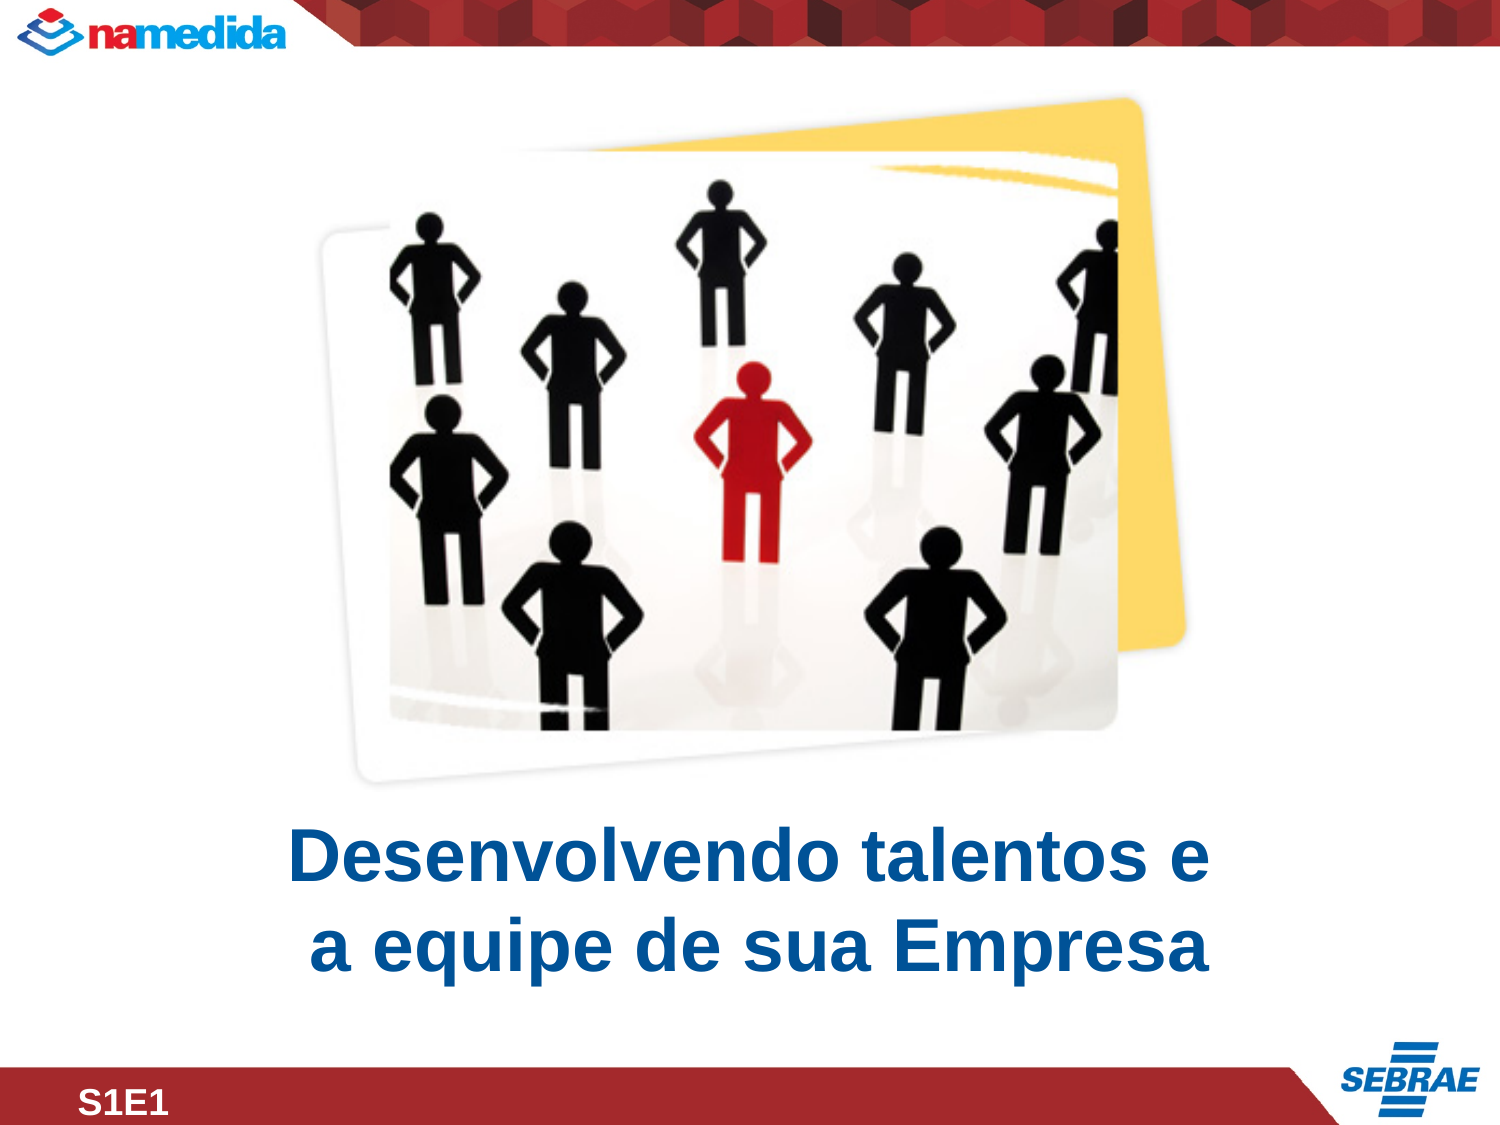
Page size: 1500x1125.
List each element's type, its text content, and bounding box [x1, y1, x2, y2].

text_box S1E1 [63, 1070, 194, 1125]
text_box Desenvolvendo talentos e a equipe de sua Empresa [242, 798, 1278, 994]
picture [0, 0, 1500, 1125]
